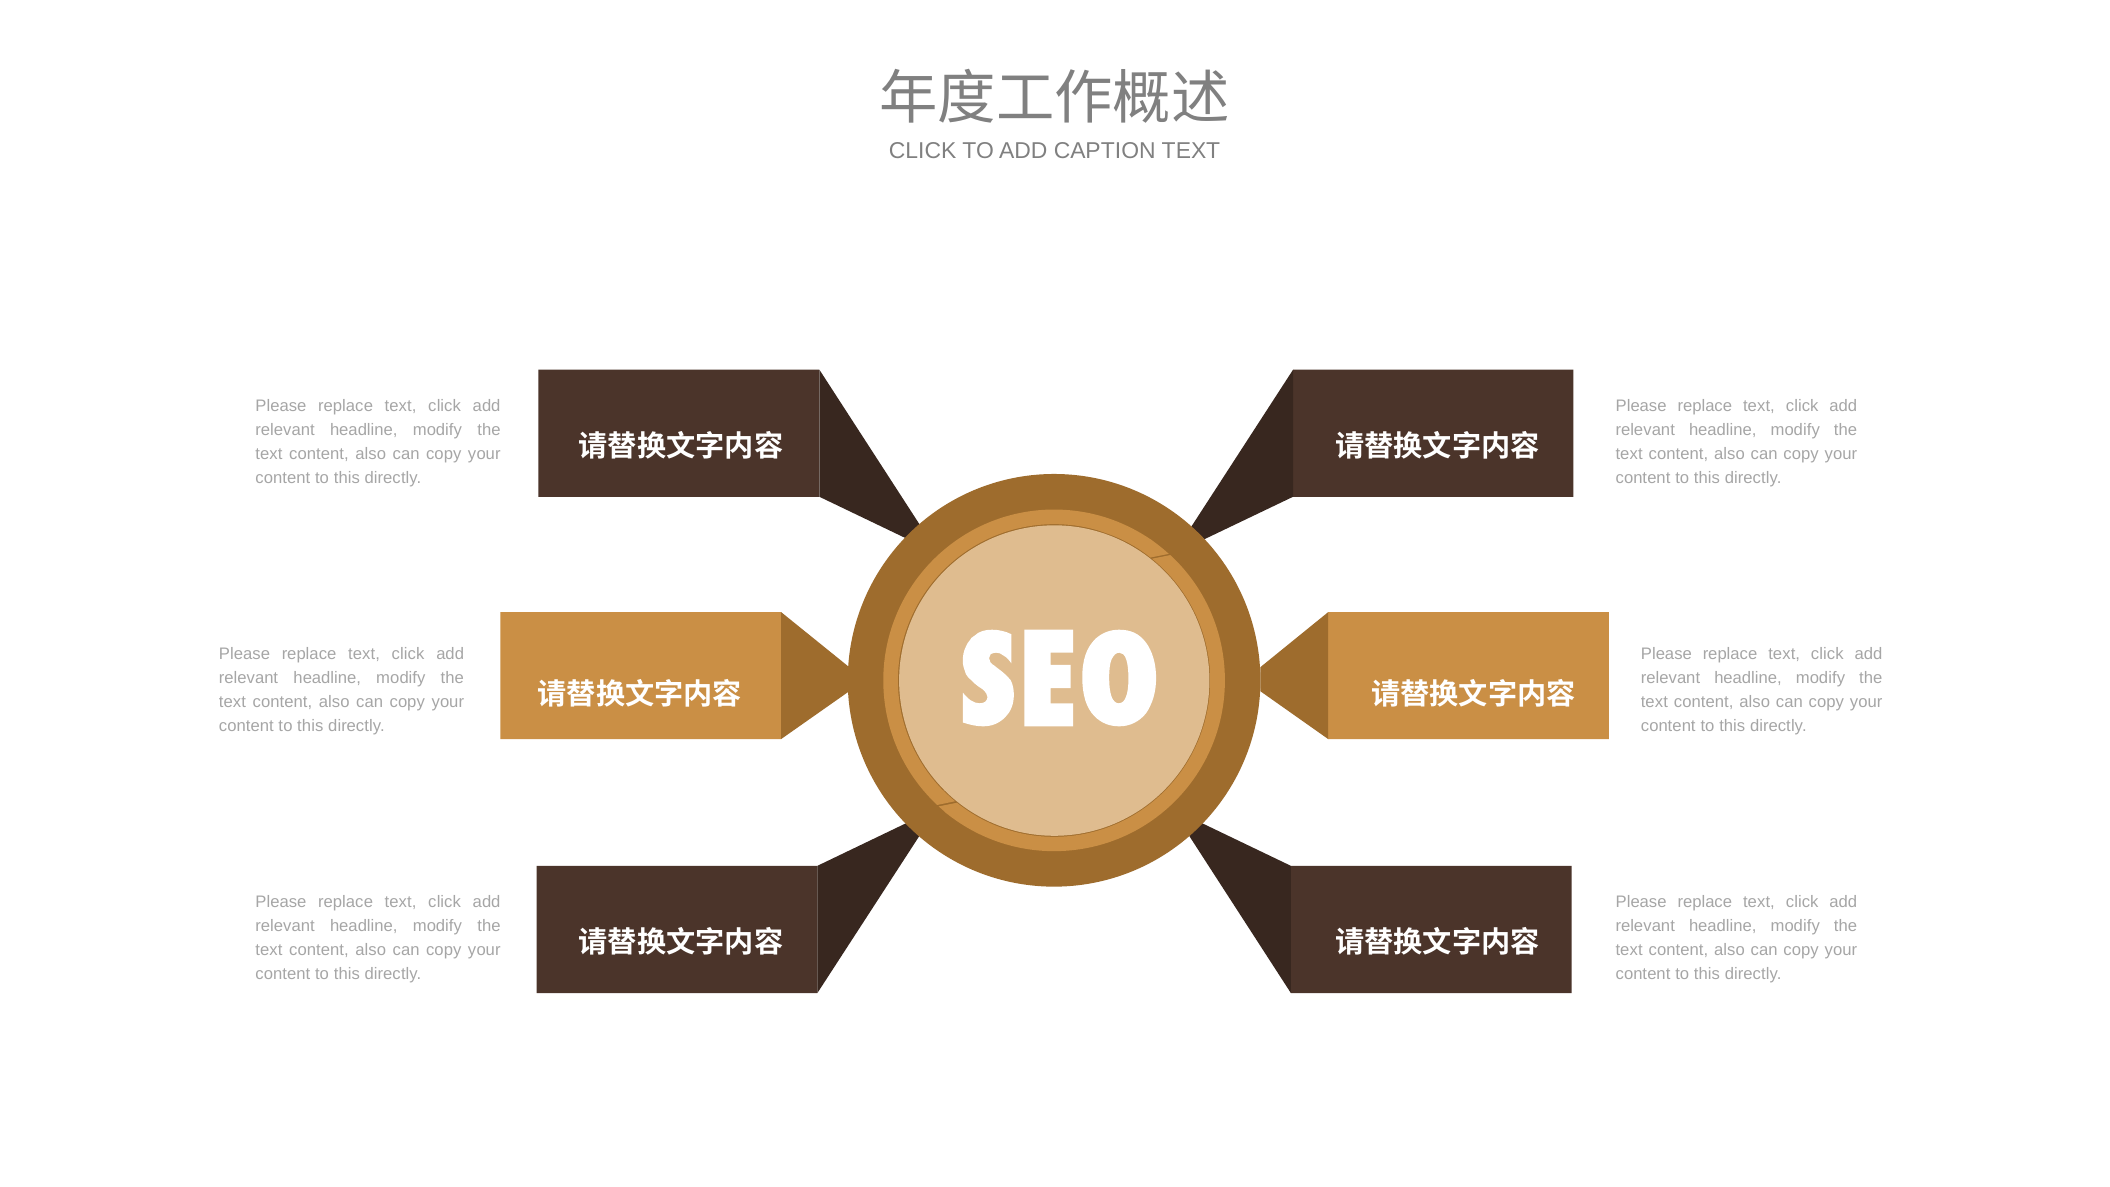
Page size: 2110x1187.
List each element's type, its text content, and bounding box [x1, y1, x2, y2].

text_box 年度工作概述 [865, 60, 1245, 131]
text_box Please replace text, click add relevant headline, modify the text content, also can copy your content to this directly. [1609, 383, 1873, 494]
text_box CLICK TO ADD CAPTION TEXT [865, 135, 1245, 163]
text_box Please replace text, click add relevant headline, modify the text content, also can copy your content to this directly. [204, 631, 480, 743]
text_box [500, 369, 1609, 993]
text_box Please replace text, click add relevant headline, modify the text content, also can copy your content to this directly. [240, 383, 500, 494]
text_box Please replace text, click add relevant headline, modify the text content, also can copy your content to this directly. [240, 879, 500, 991]
text_box Please replace text, click add relevant headline, modify the text content, also can copy your content to this directly. [1626, 631, 1898, 743]
text_box Please replace text, click add relevant headline, modify the text content, also can copy your content to this directly. [1609, 879, 1873, 991]
